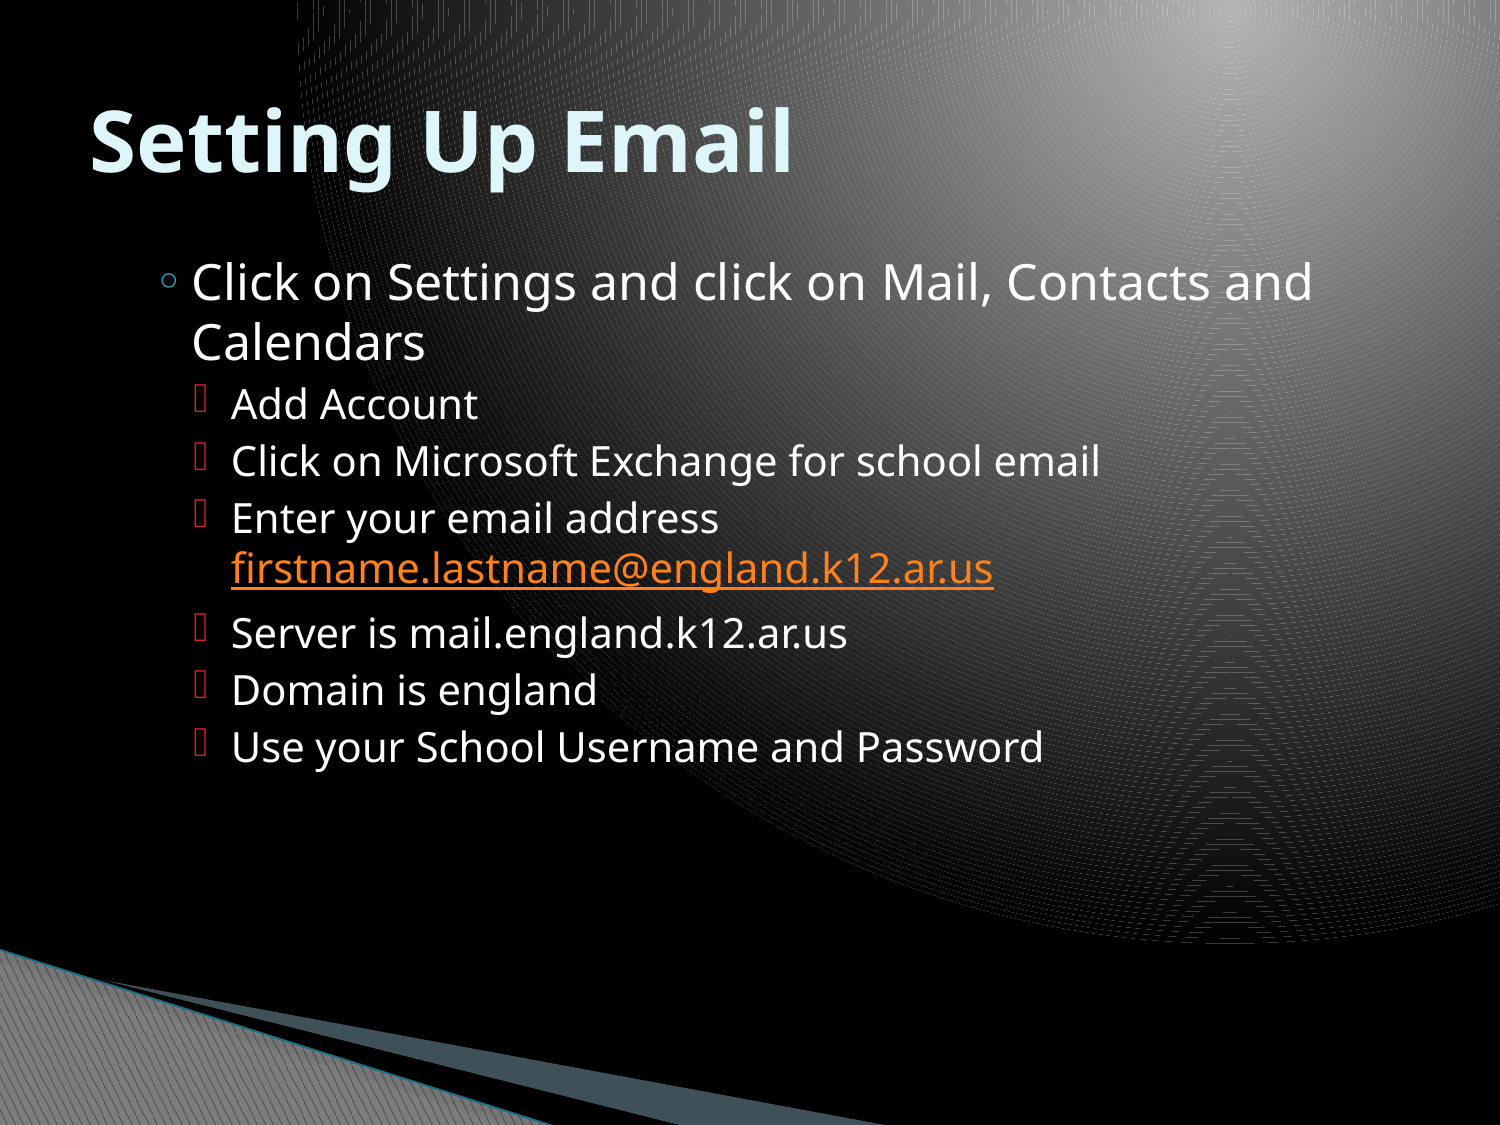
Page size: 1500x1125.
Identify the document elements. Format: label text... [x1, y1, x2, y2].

picture [0, 952, 543, 1125]
title Setting Up Email [75, 45, 1425, 233]
list Click on Settings and click on Mail, Contacts and Calendars Add Account Click on Microsoft Exchange for school email Enter your email address firstname.lastname@england.k12.ar.us Server is mail.england.k12.ar.us Domain is england Use your School Username and Password [75, 243, 1425, 986]
